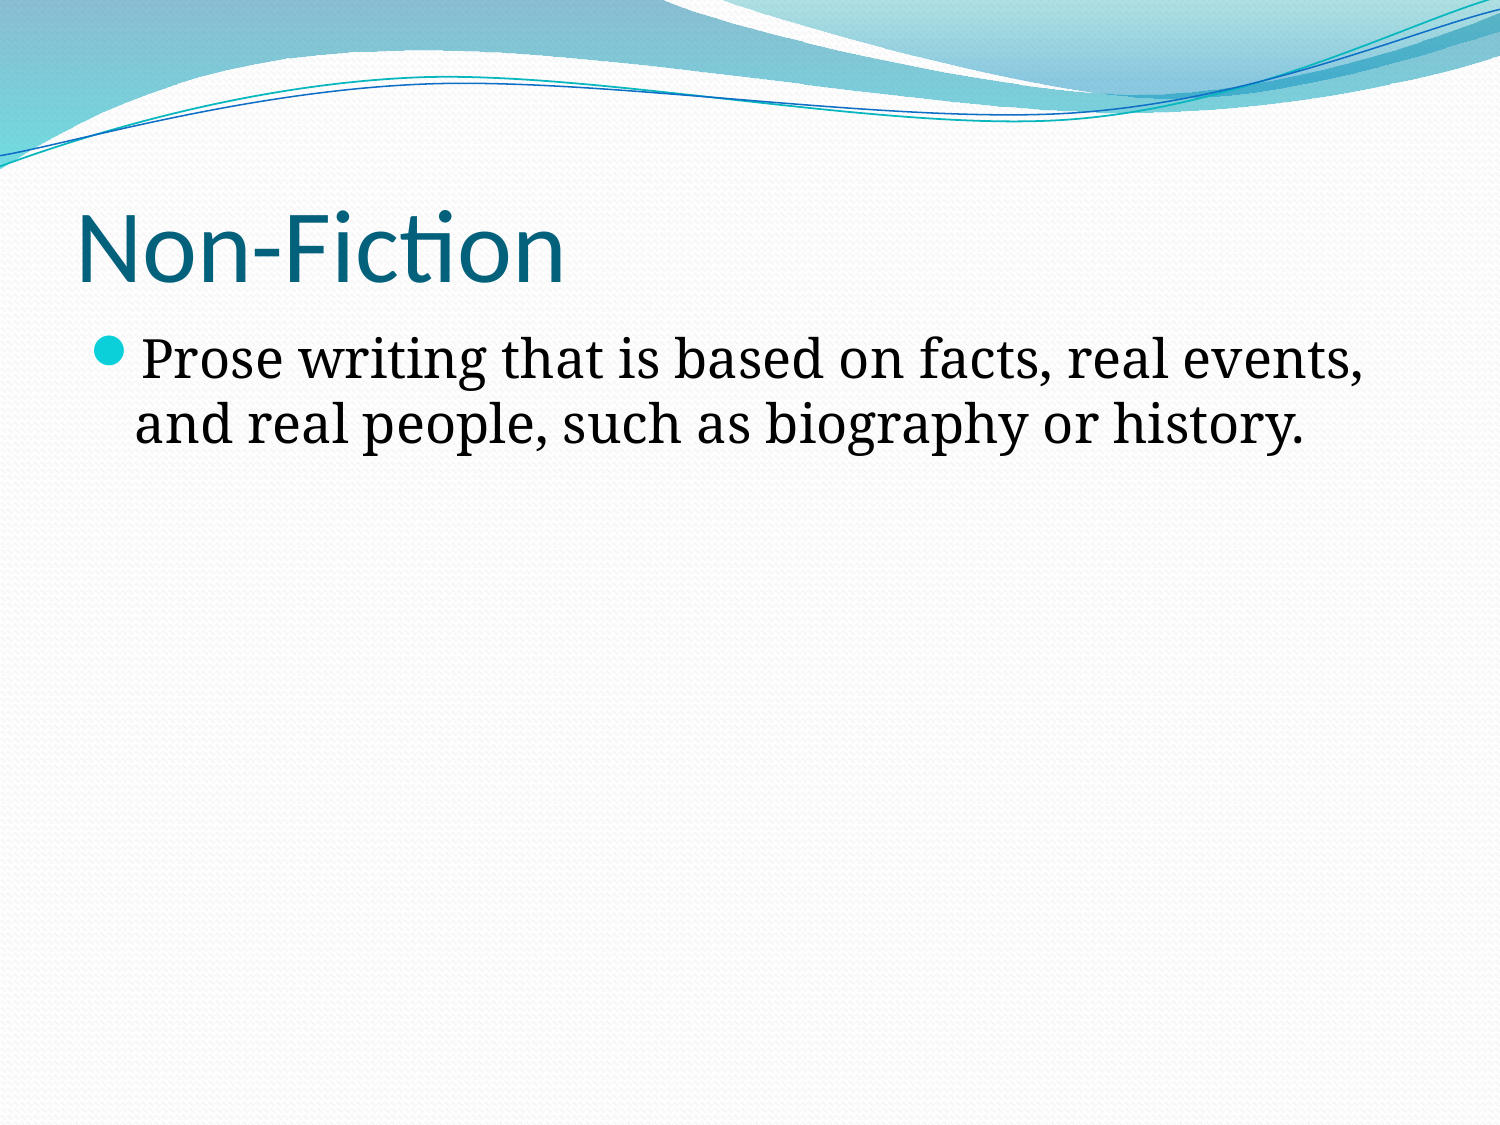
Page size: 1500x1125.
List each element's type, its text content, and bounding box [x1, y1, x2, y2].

list Prose writing that is based on facts, real events, and real people, such as biography or history. [75, 317, 1425, 1038]
title Non-Fiction [75, 115, 1425, 303]
